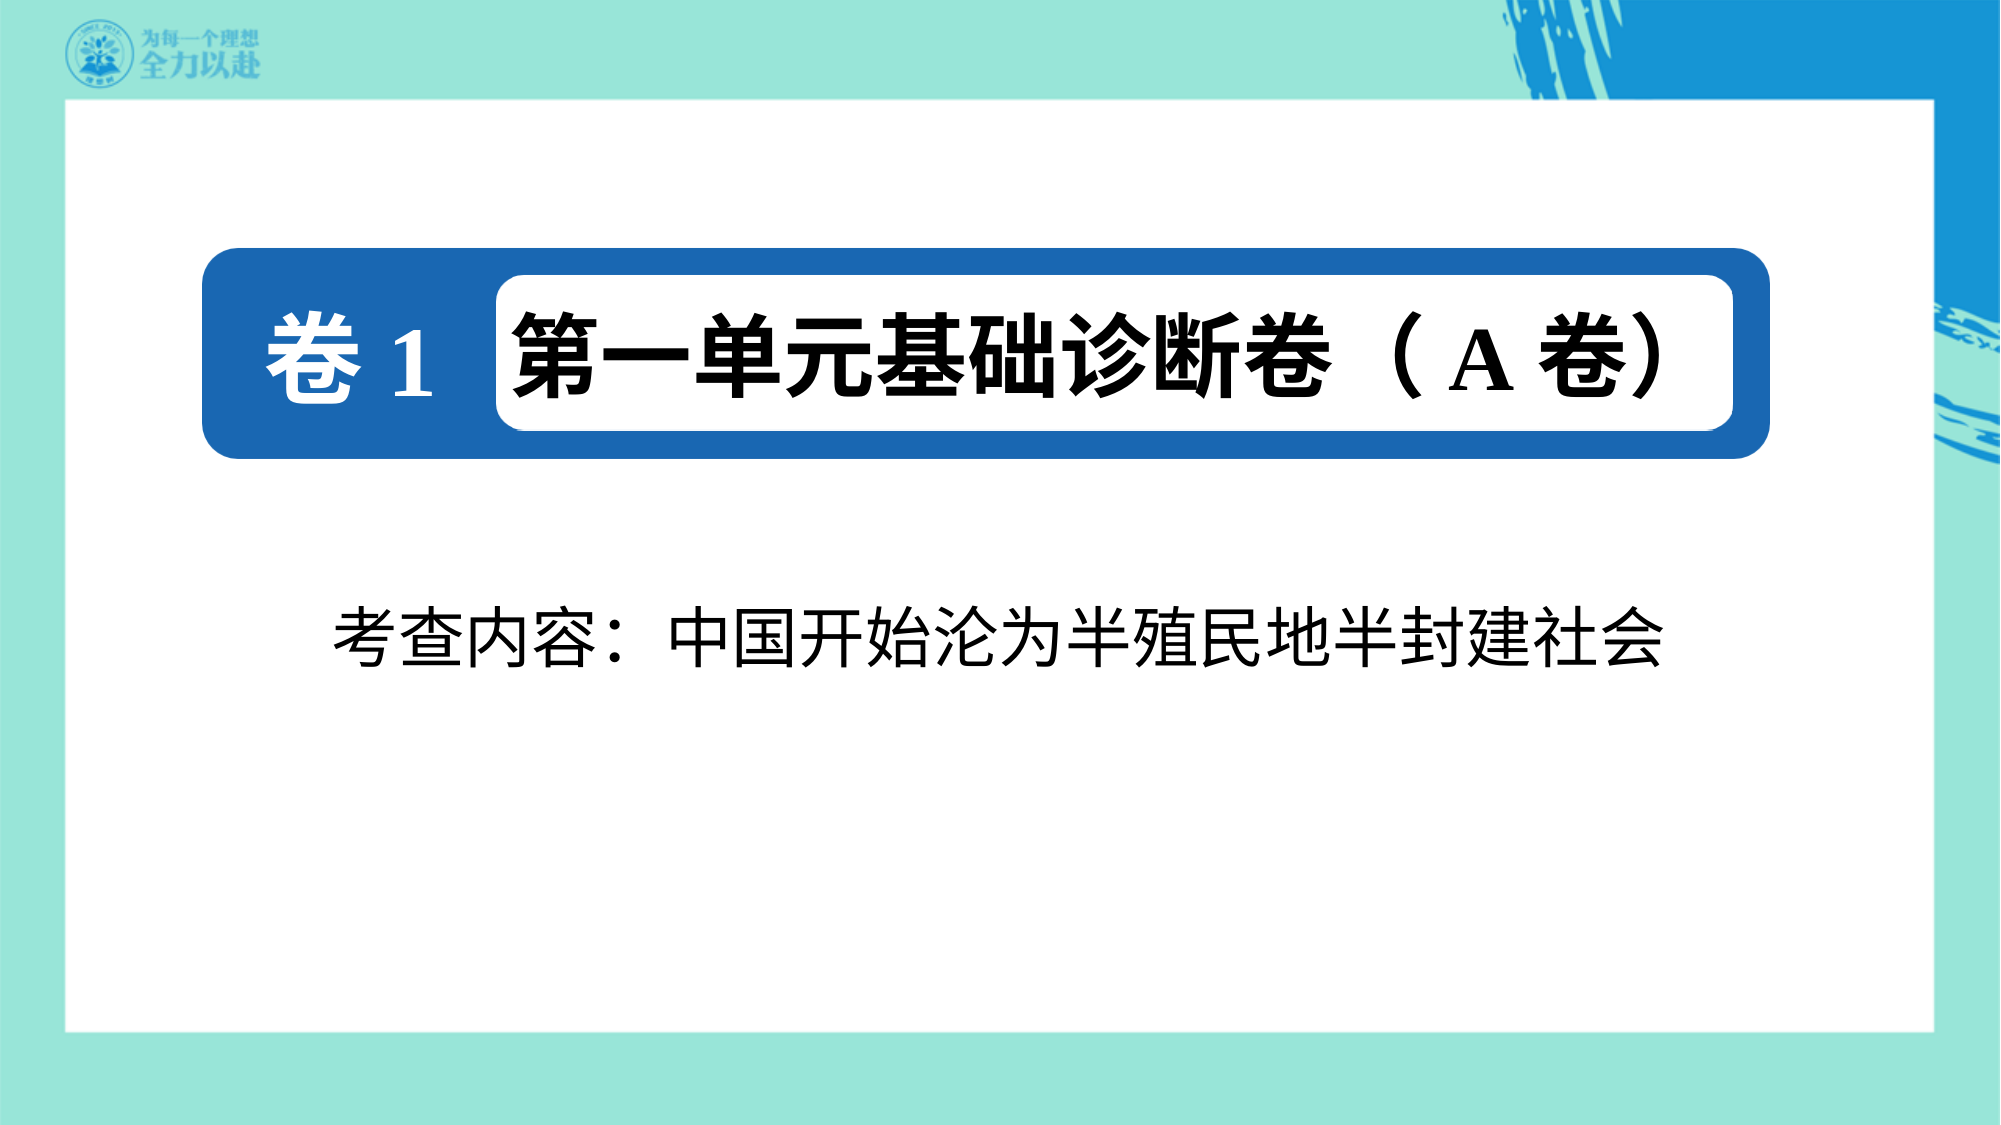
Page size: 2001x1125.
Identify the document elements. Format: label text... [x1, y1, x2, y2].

text_box 卷1 [202, 253, 498, 455]
picture [0, 0, 2000, 1125]
text_box 第一单元基础诊断卷（A卷） [496, 274, 1733, 431]
text_box 考查内容：中国开始沦为半殖民地半封建社会 [61, 536, 1937, 732]
